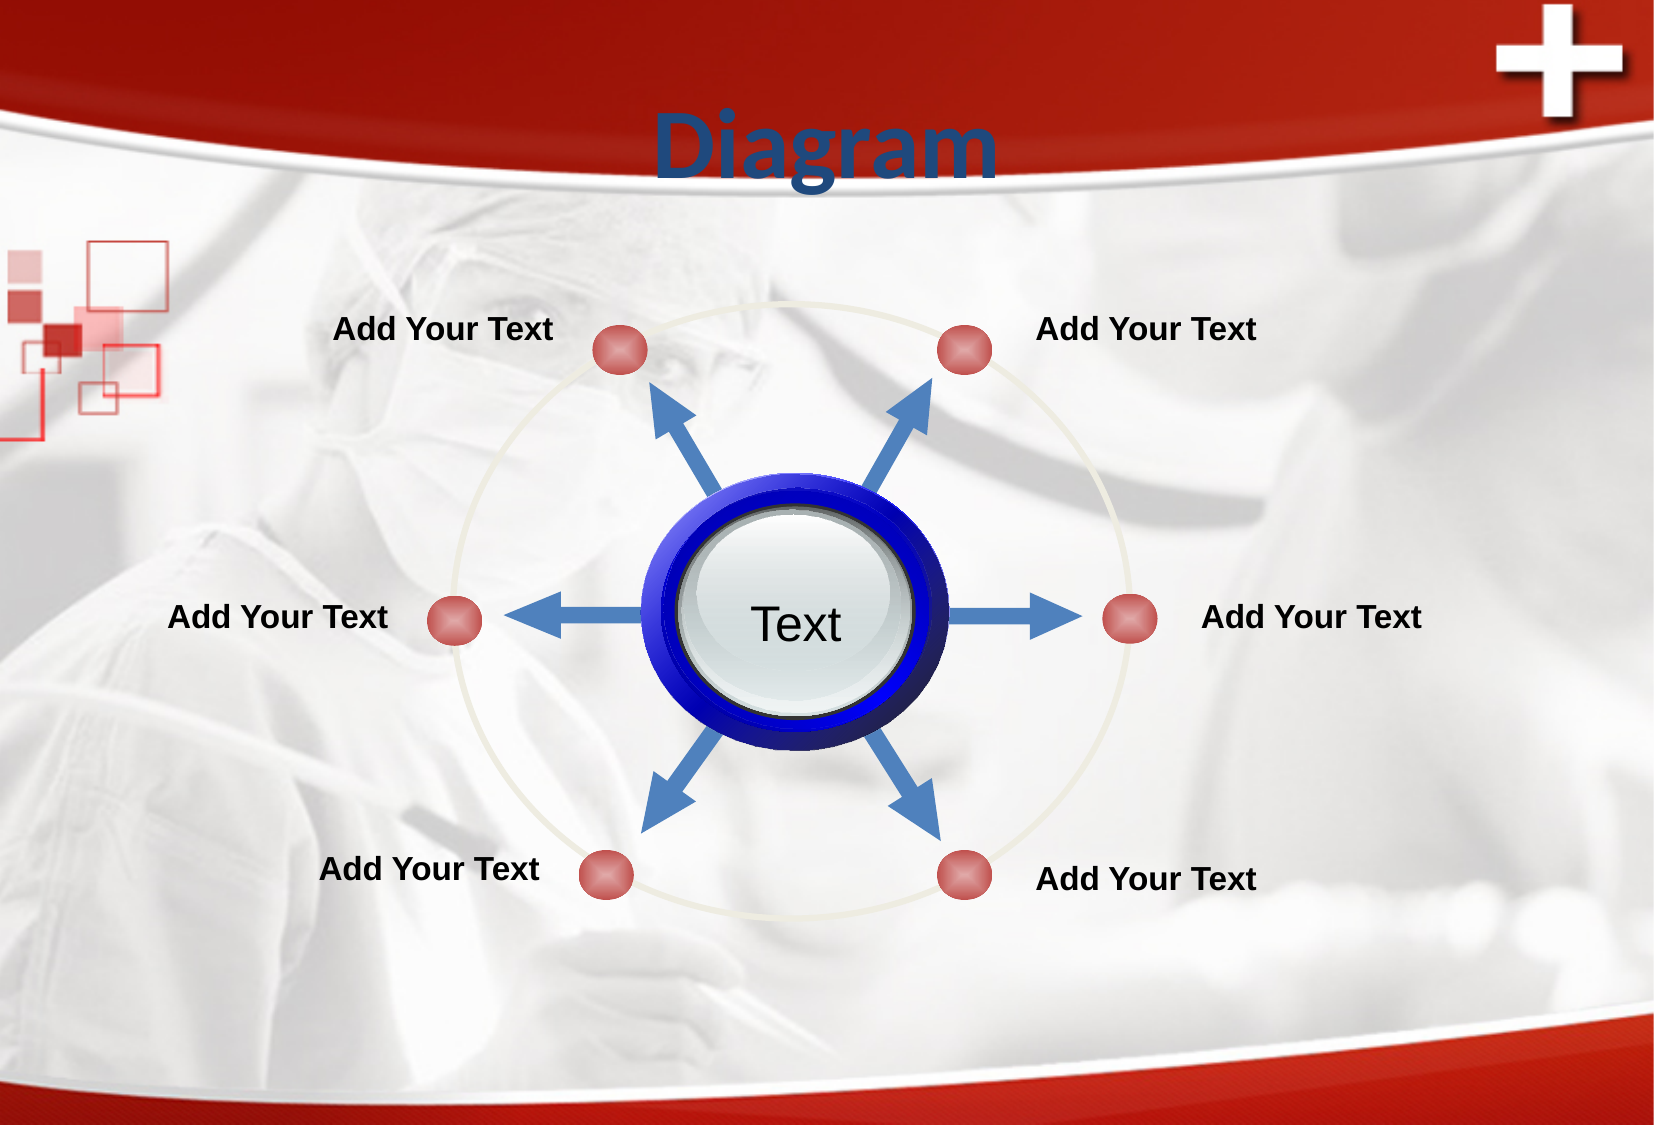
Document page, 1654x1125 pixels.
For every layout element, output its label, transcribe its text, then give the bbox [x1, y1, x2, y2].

title Diagram [82, 44, 1572, 233]
text_box Add Your Text [151, 587, 281, 643]
picture [0, 0, 1654, 1125]
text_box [286, 299, 1455, 919]
